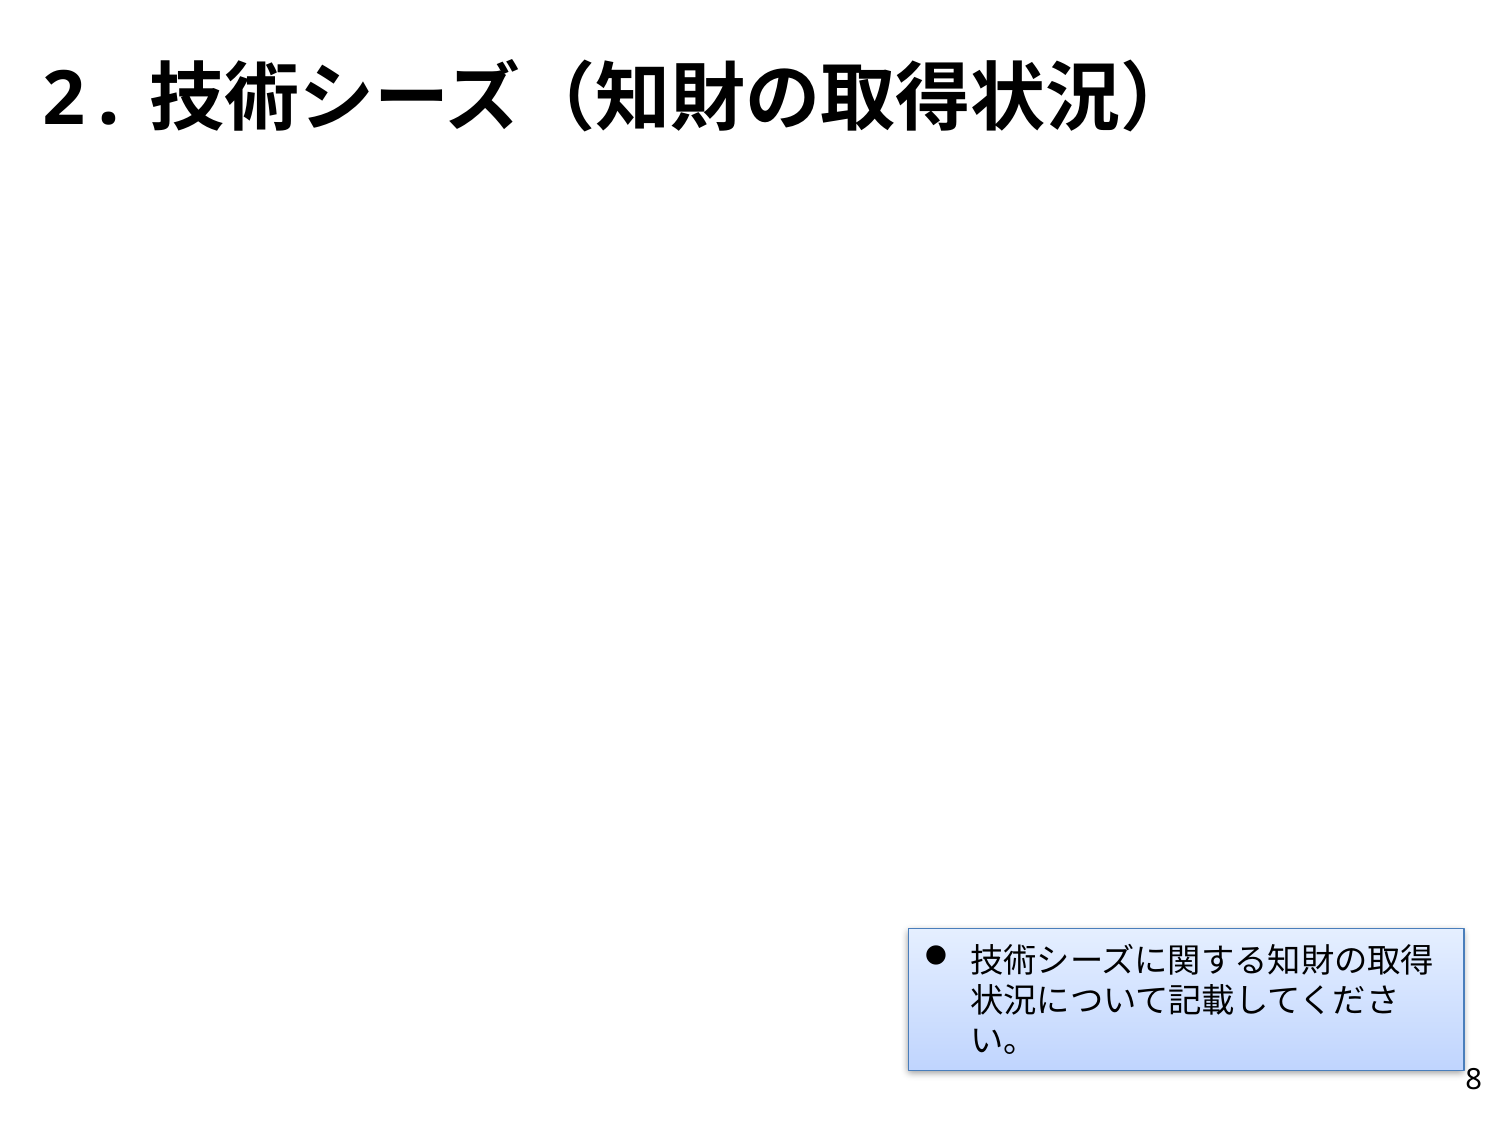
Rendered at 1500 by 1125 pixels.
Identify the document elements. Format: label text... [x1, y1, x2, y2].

title 2.技術シーズ（知財の取得状況） [35, 11, 1465, 178]
text_box 技術シーズに関する知財の取得状況について記載してください。 [908, 928, 1465, 1071]
slide_number 8 [1346, 1051, 1489, 1111]
